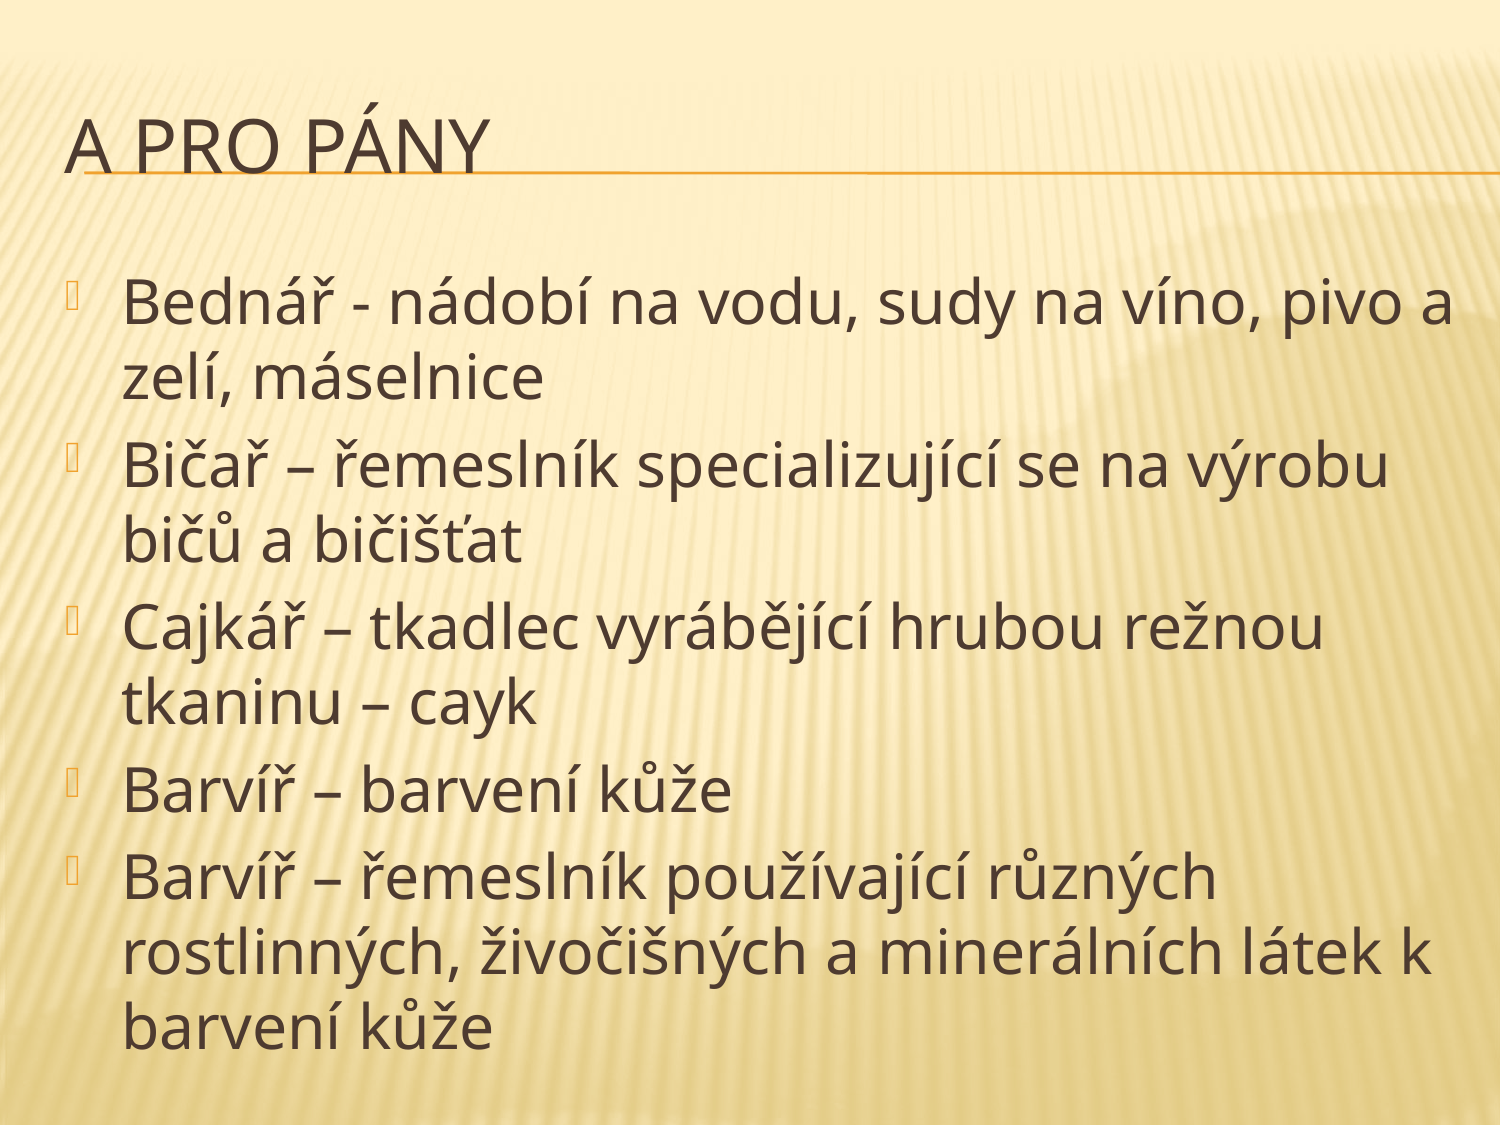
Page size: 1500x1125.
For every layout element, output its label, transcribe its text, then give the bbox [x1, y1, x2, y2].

title A pro pány [50, 75, 1475, 213]
list Bednář - nádobí na vodu, sudy na víno, pivo a zelí, máselnice Bičař – řemeslník specializující se na výrobu bičů a bičišťat Cajkář – tkadlec vyrábějící hrubou režnou tkaninu – cayk Barvíř – barvení kůže Barvíř – řemeslník používající různých rostlinných, živočišných a minerálních látek k barvení kůže [49, 254, 1476, 998]
